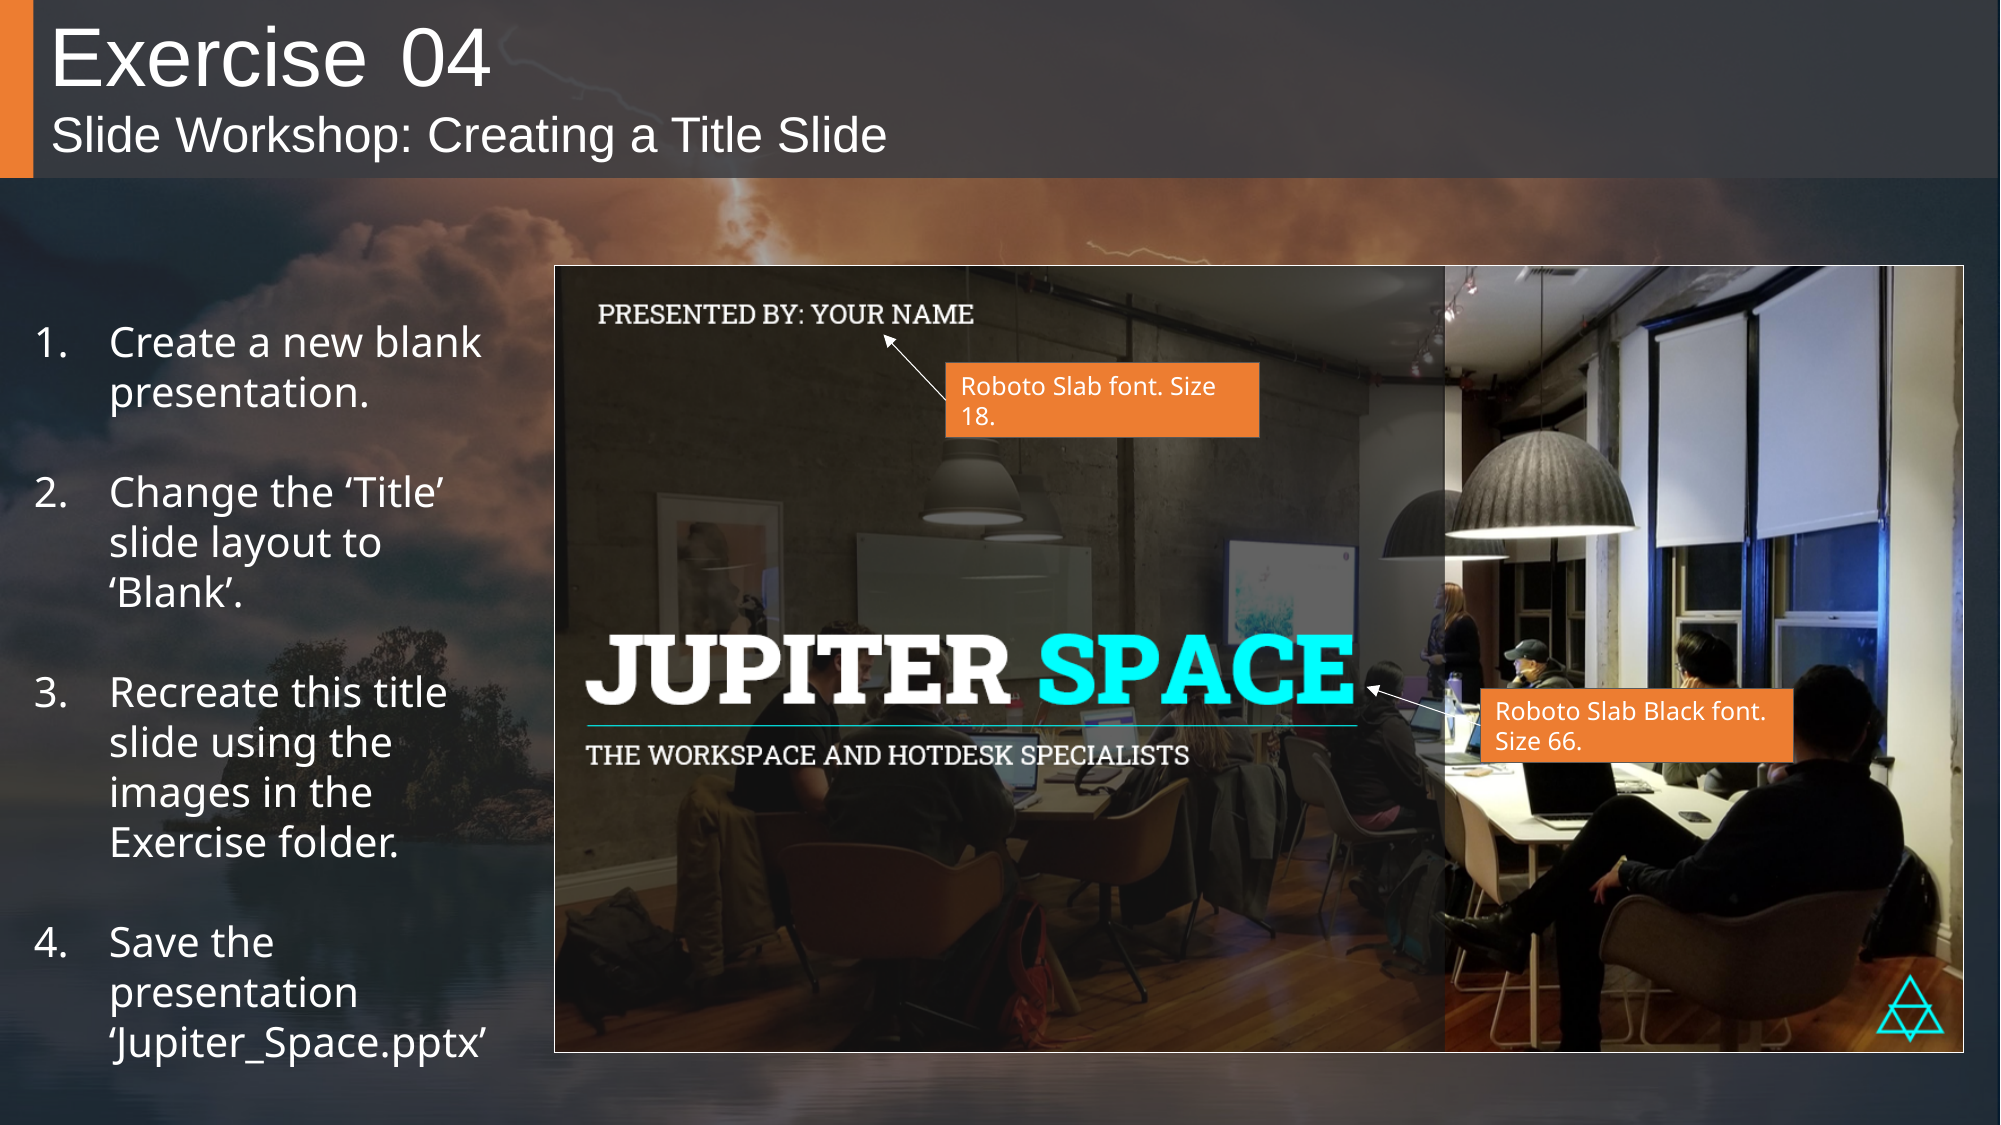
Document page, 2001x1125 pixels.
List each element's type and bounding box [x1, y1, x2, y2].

text_box [1366, 686, 1481, 726]
picture [0, 0, 2000, 1125]
text_box [883, 334, 946, 386]
